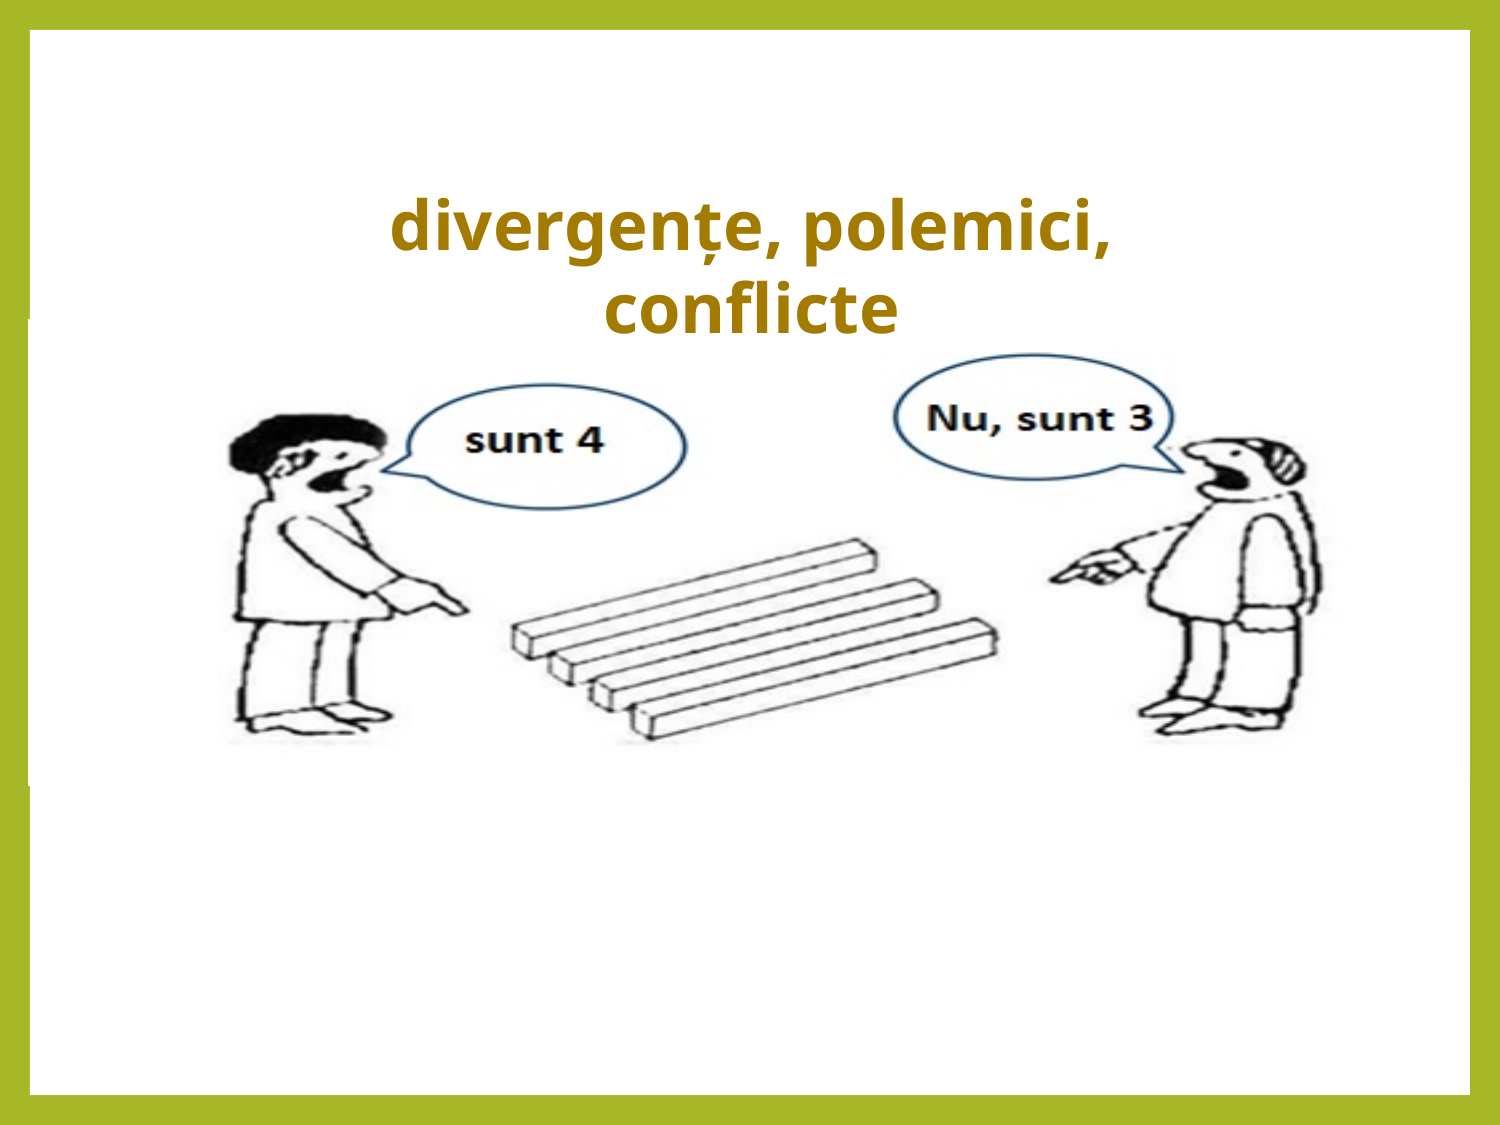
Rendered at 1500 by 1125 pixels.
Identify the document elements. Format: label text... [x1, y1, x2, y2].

text_box divergențe, polemici, conflicte [233, 174, 1270, 317]
picture [28, 319, 1470, 786]
